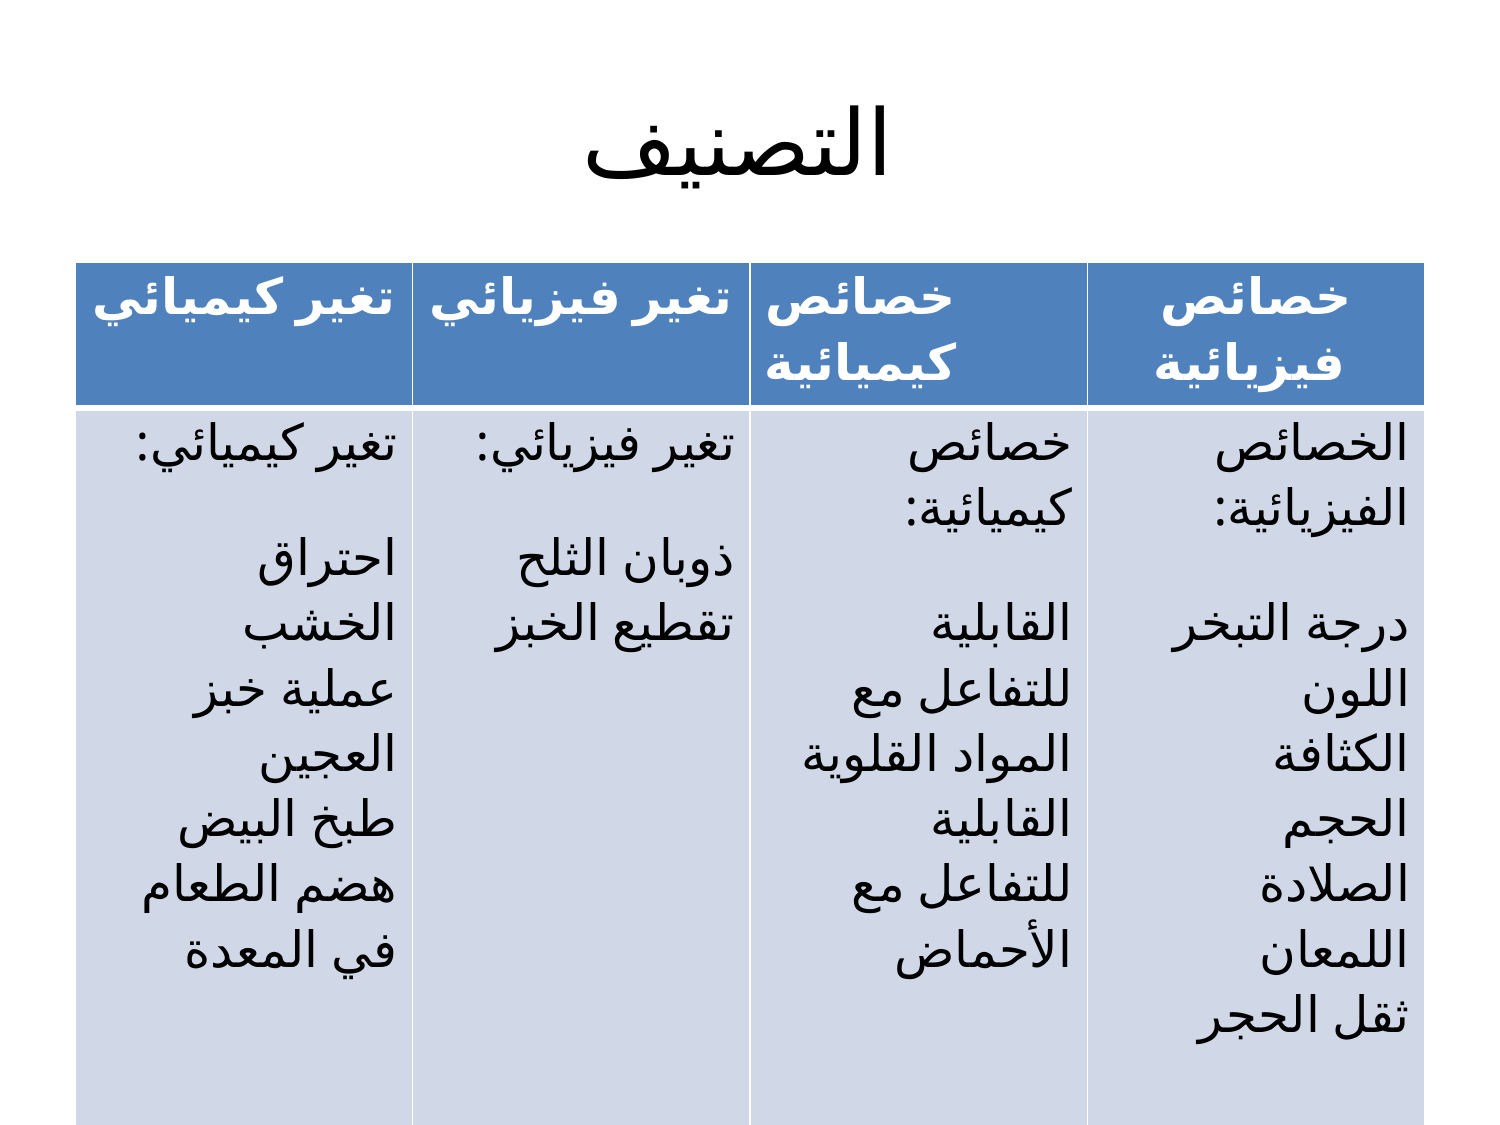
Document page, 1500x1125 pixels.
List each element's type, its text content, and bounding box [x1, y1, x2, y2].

table_header تغير كيميائي [76, 263, 412, 405]
table_cell تغير كيميائي: احتراق الخشب عملية خبز العجين طبخ البيض هضم الطعام في المعدة [76, 411, 412, 1125]
table_header تغير فيزيائي [413, 263, 749, 405]
table_cell تغير فيزيائي: ذوبان الثلح تقطيع الخبز [413, 411, 749, 1125]
table_header خصائص كيميائية [751, 263, 1087, 405]
title التصنيف [75, 45, 1425, 233]
table_header خصائص فيزيائية [1088, 263, 1424, 405]
table_cell الخصائص الفيزيائية: درجة التبخر اللون الكثافة الحجم الصلادة اللمعان ثقل الحجر [1088, 411, 1424, 1125]
table_cell خصائص كيميائية: القابلية للتفاعل مع المواد القلوية القابلية للتفاعل مع الأحماض [751, 411, 1087, 1125]
